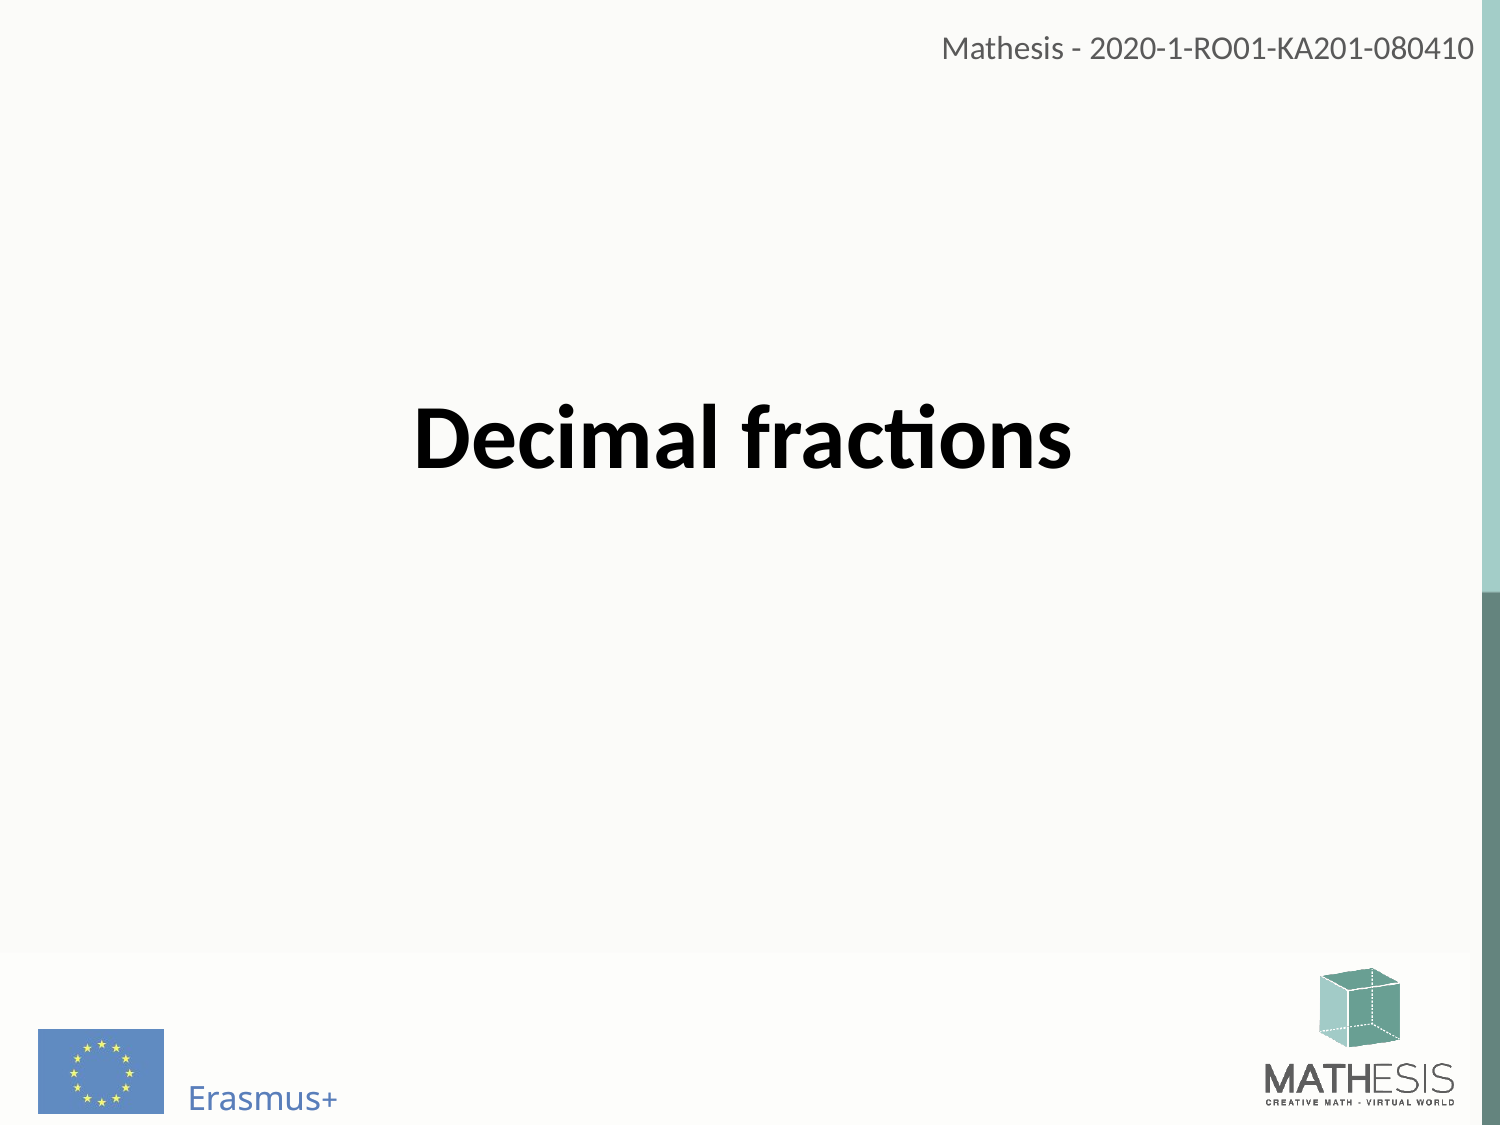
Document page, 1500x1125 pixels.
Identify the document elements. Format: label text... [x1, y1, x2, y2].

title Decimal fractions [64, 361, 1423, 603]
